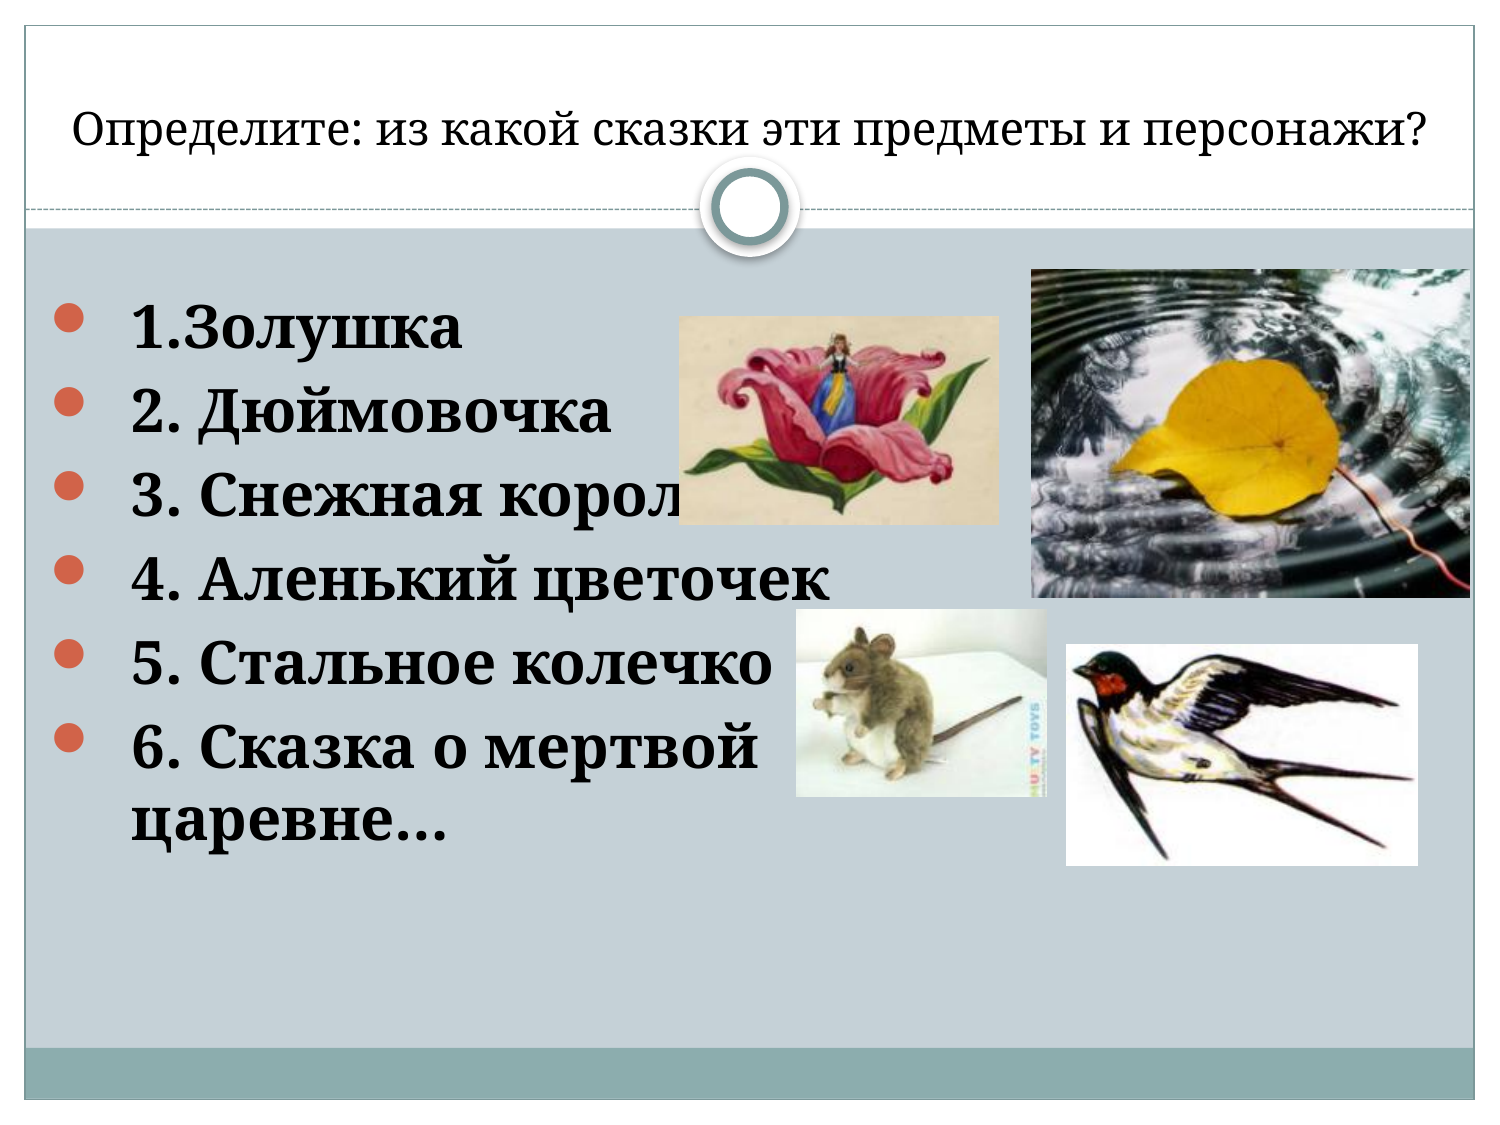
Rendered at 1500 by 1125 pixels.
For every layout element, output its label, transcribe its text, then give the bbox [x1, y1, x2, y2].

picture [796, 609, 1048, 798]
title Определите: из какой сказки эти предметы и персонажи? [49, 37, 1450, 162]
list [1031, 269, 1470, 598]
list 1.Золушка 2. Дюймовочка 3. Снежная королева 4. Аленький цветочек 5. Стальное колечко 6. Сказка о мертвой царевне… [35, 281, 868, 1014]
picture [1066, 644, 1418, 866]
picture [679, 316, 999, 526]
